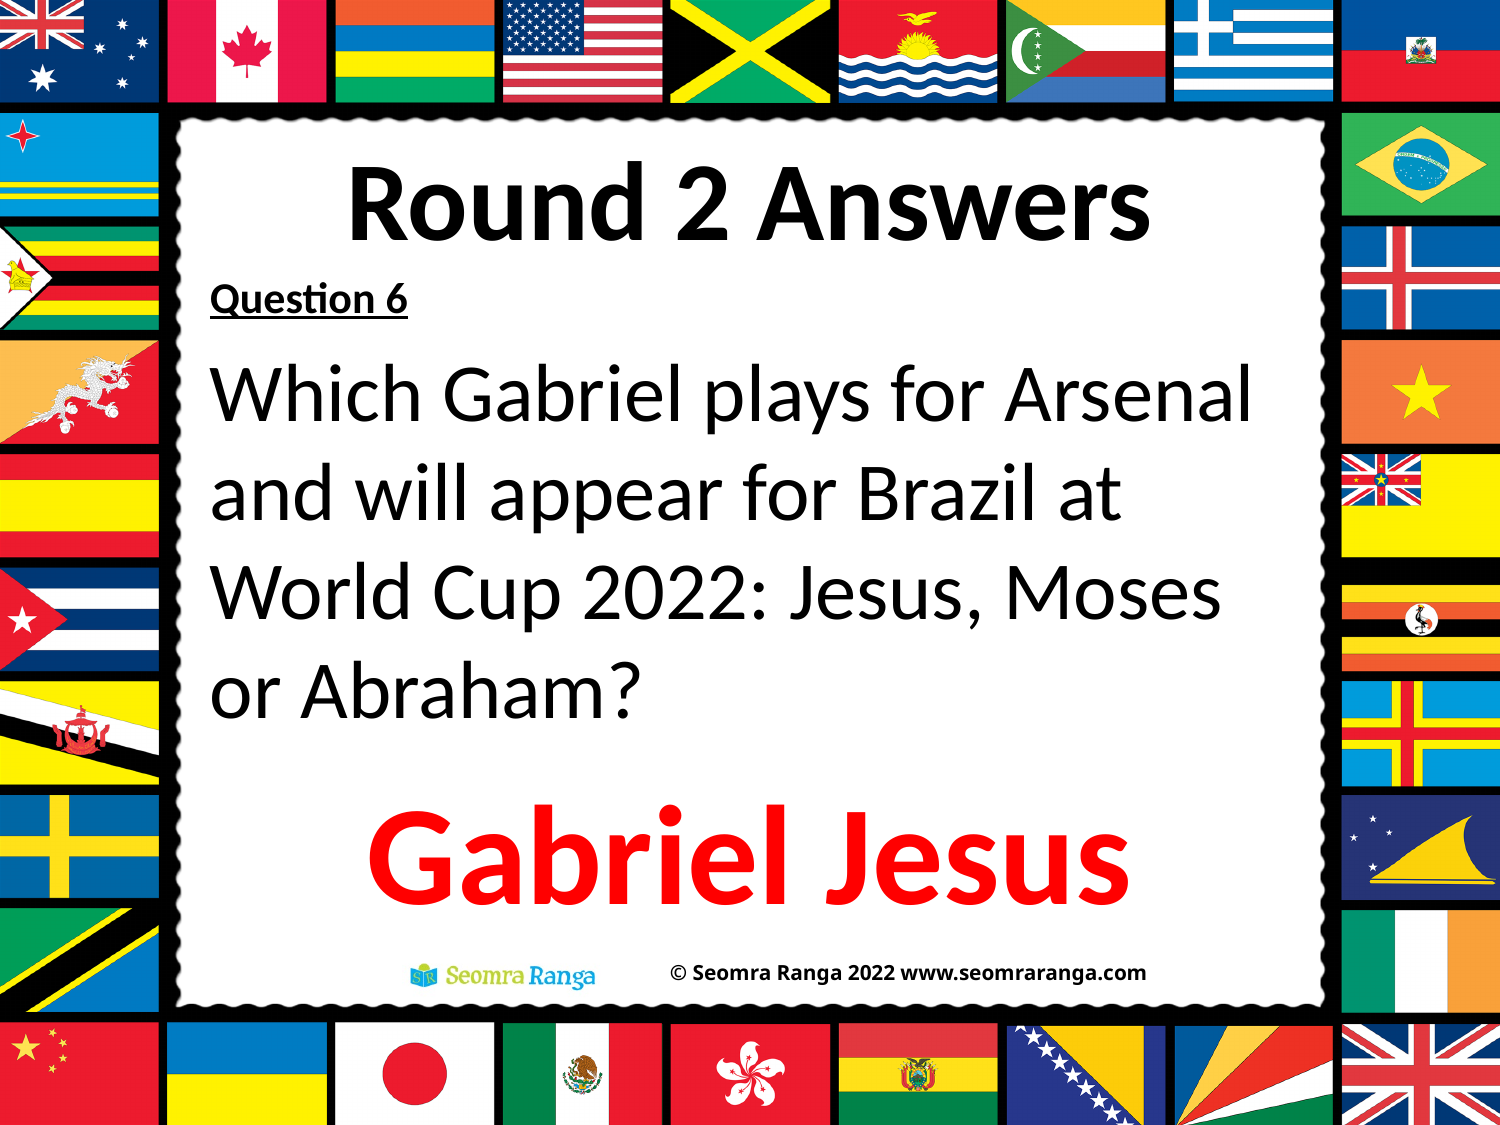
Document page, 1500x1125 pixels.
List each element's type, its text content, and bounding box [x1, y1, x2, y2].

picture [10, 122, 36, 150]
picture [0, 0, 1500, 1125]
text_box © Seomra Ranga 2022 www.seomraranga.com [631, 953, 1187, 993]
title Round 2 Answers [183, 101, 1317, 290]
list Question 6 Which Gabriel plays for Arsenal and will appear for Brazil at World Cup 2022: Jesus, Moses or Abraham? Gabriel Jesus [194, 261, 1306, 953]
